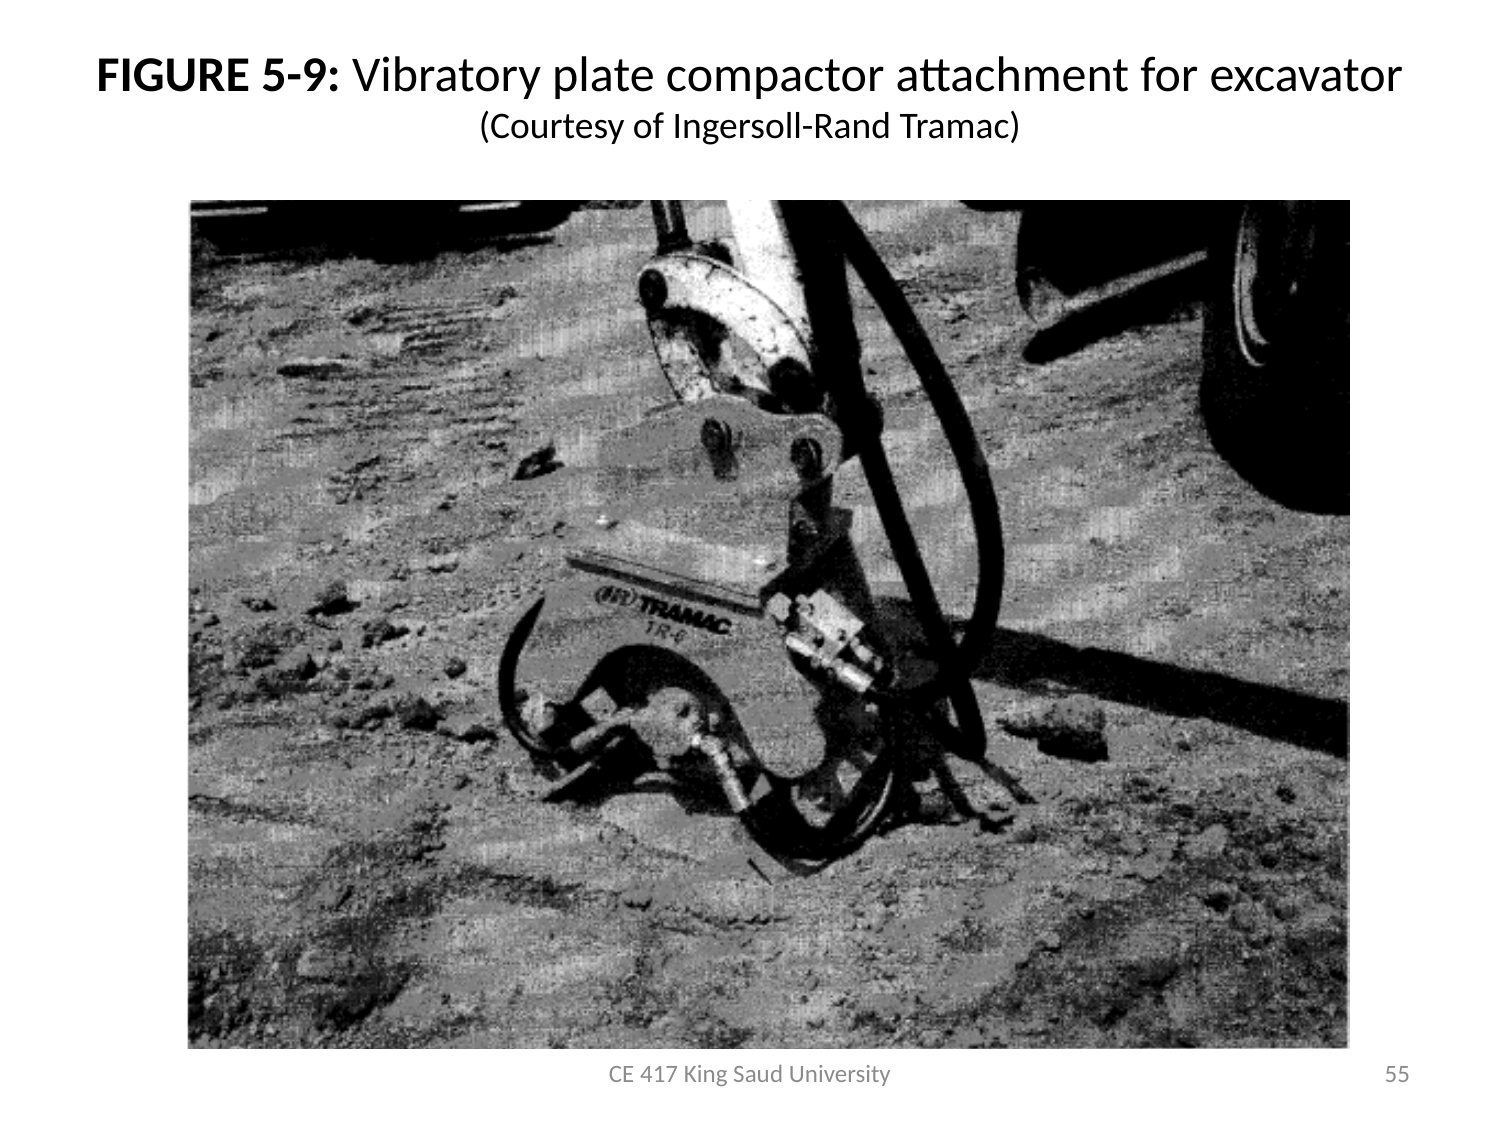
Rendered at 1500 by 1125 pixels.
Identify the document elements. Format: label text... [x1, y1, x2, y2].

footer CE 417 King Saud University [512, 1057, 988, 1103]
slide_number 55 [1074, 1042, 1425, 1103]
picture [187, 199, 1351, 1049]
title FIGURE 5-9: Vibratory plate compactor attachment for excavator (Courtesy of Ingersoll-Rand Tramac) [75, 0, 1425, 188]
